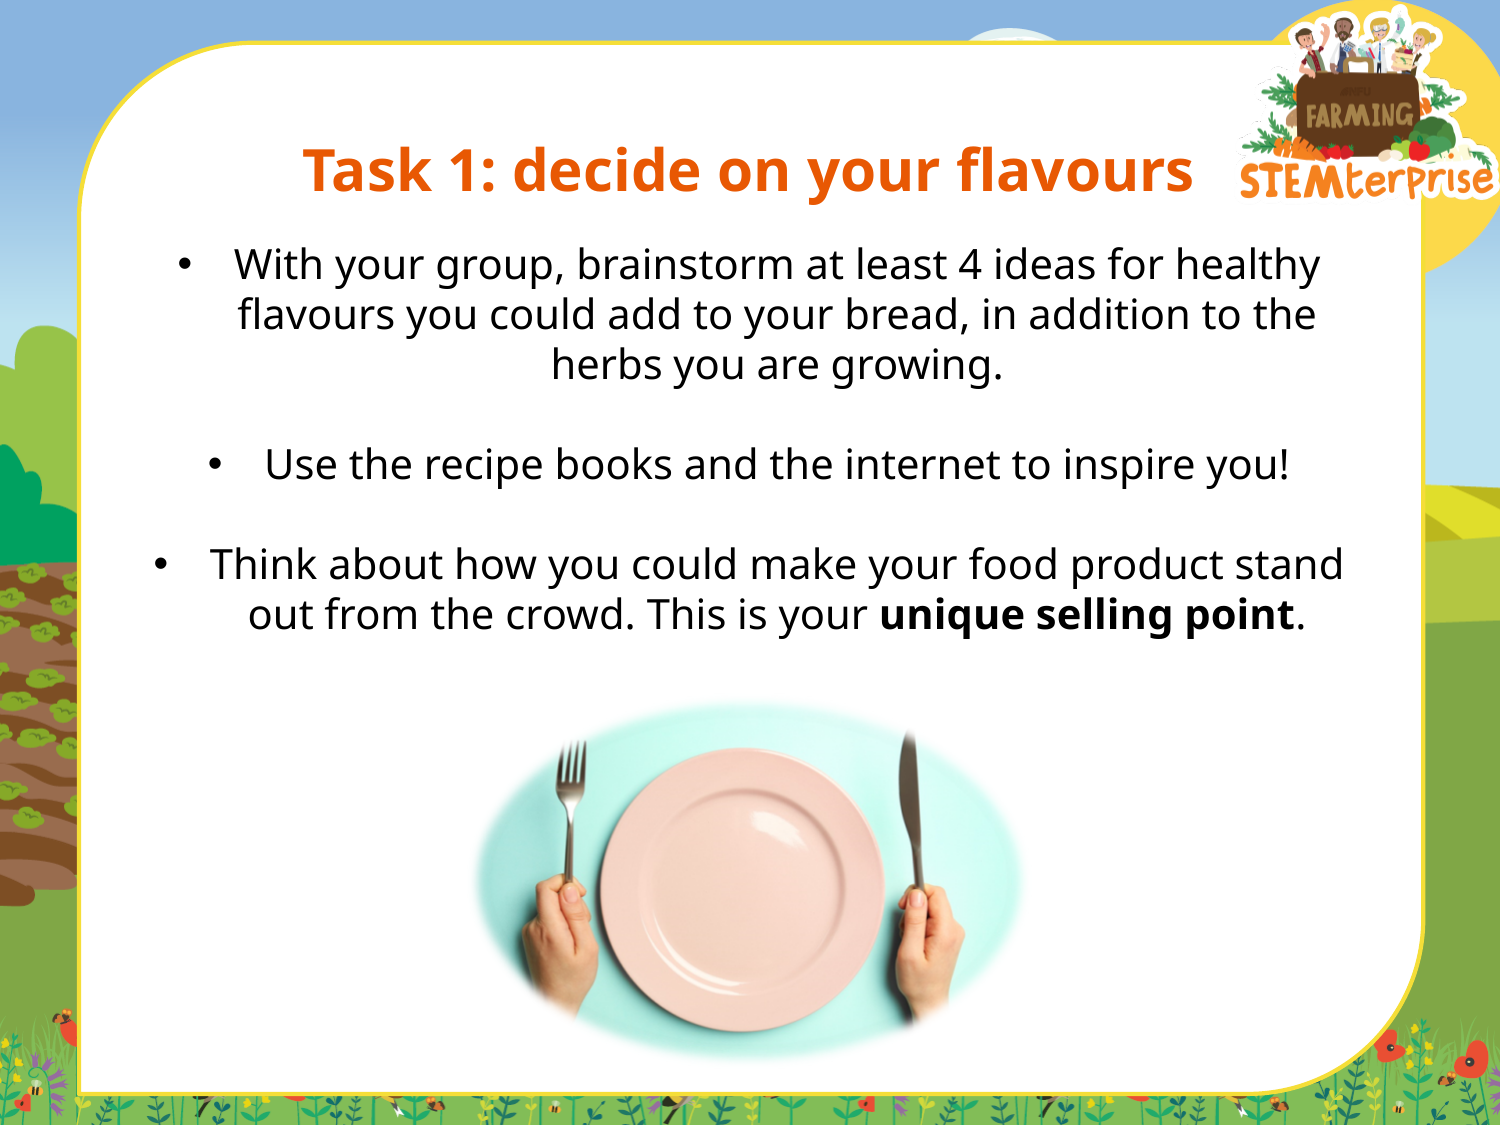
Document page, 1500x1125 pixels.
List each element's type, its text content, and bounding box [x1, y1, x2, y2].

picture [0, 0, 1500, 1125]
text_box Task 1: decide on your flavours With your group, brainstorm at least 4 ideas for healthy flavours you could add to your bread, in addition to the herbs you are growing. Use the recipe books and the internet to inspire you! Think about how you could make your food product stand out from the crowd. This is your unique selling point. [111, 125, 1387, 646]
text_box [76, 40, 1426, 1097]
